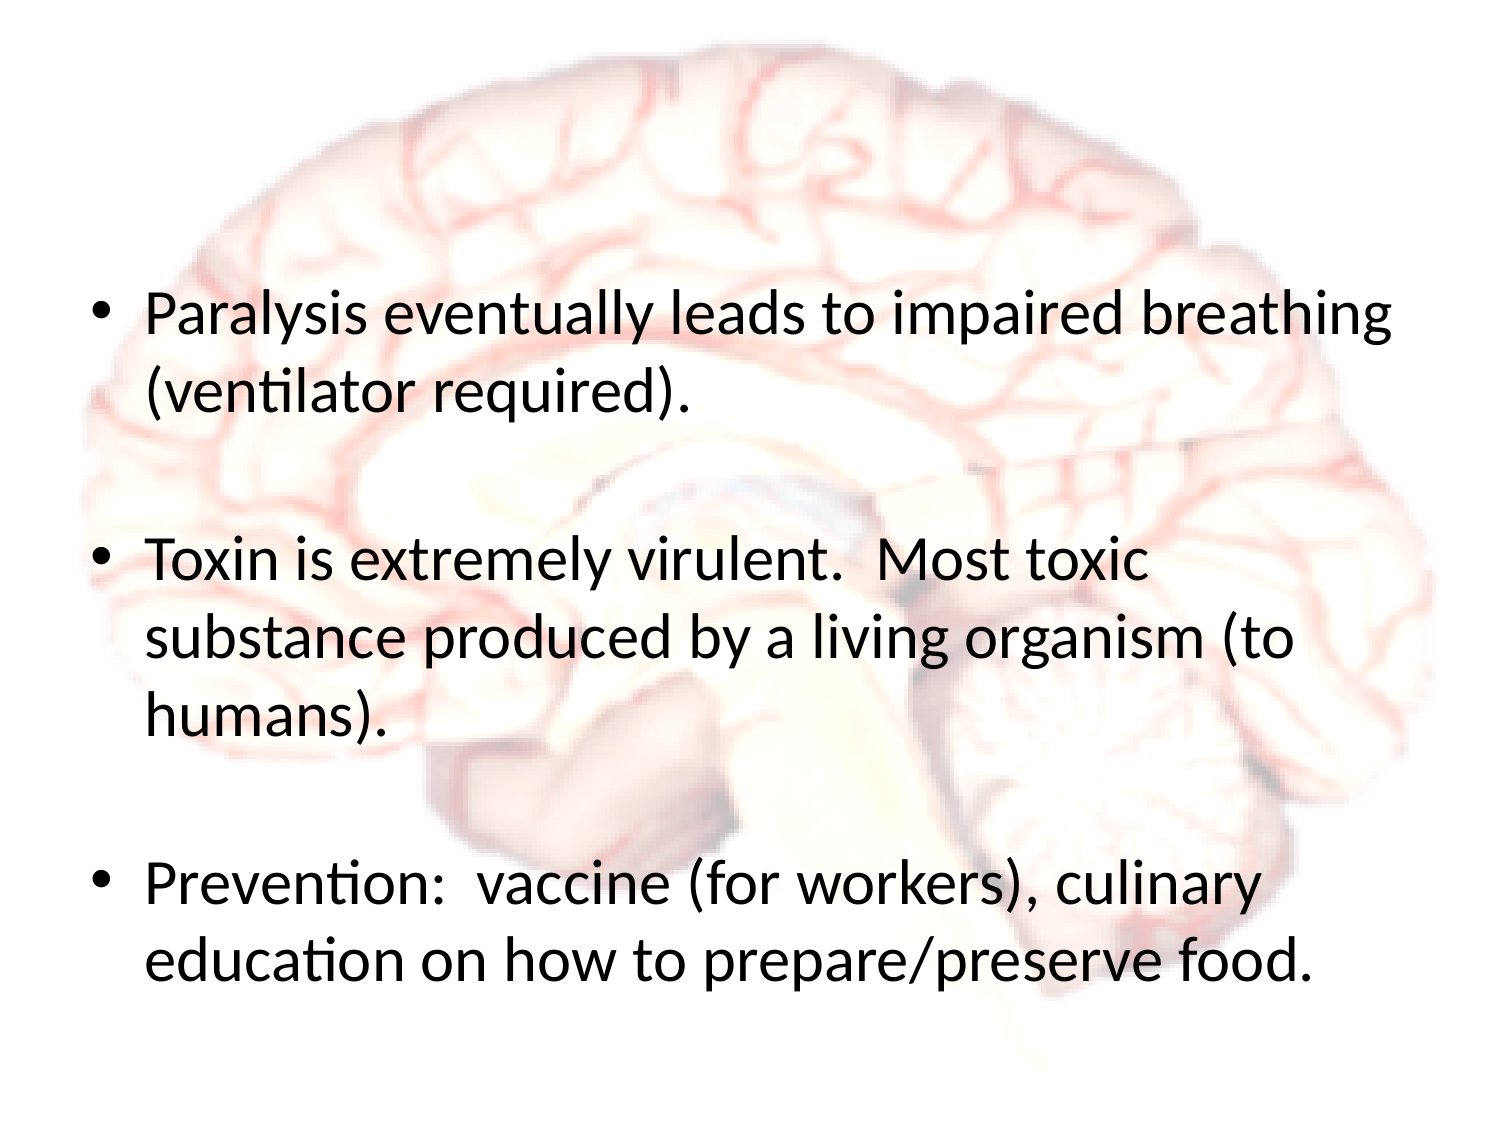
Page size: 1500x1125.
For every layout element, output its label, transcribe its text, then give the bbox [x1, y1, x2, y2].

list Paralysis eventually leads to impaired breathing (ventilator required). Toxin is extremely virulent. Most toxic substance produced by a living organism (to humans). Prevention: vaccine (for workers), culinary education on how to prepare/preserve food. [75, 262, 1425, 1005]
